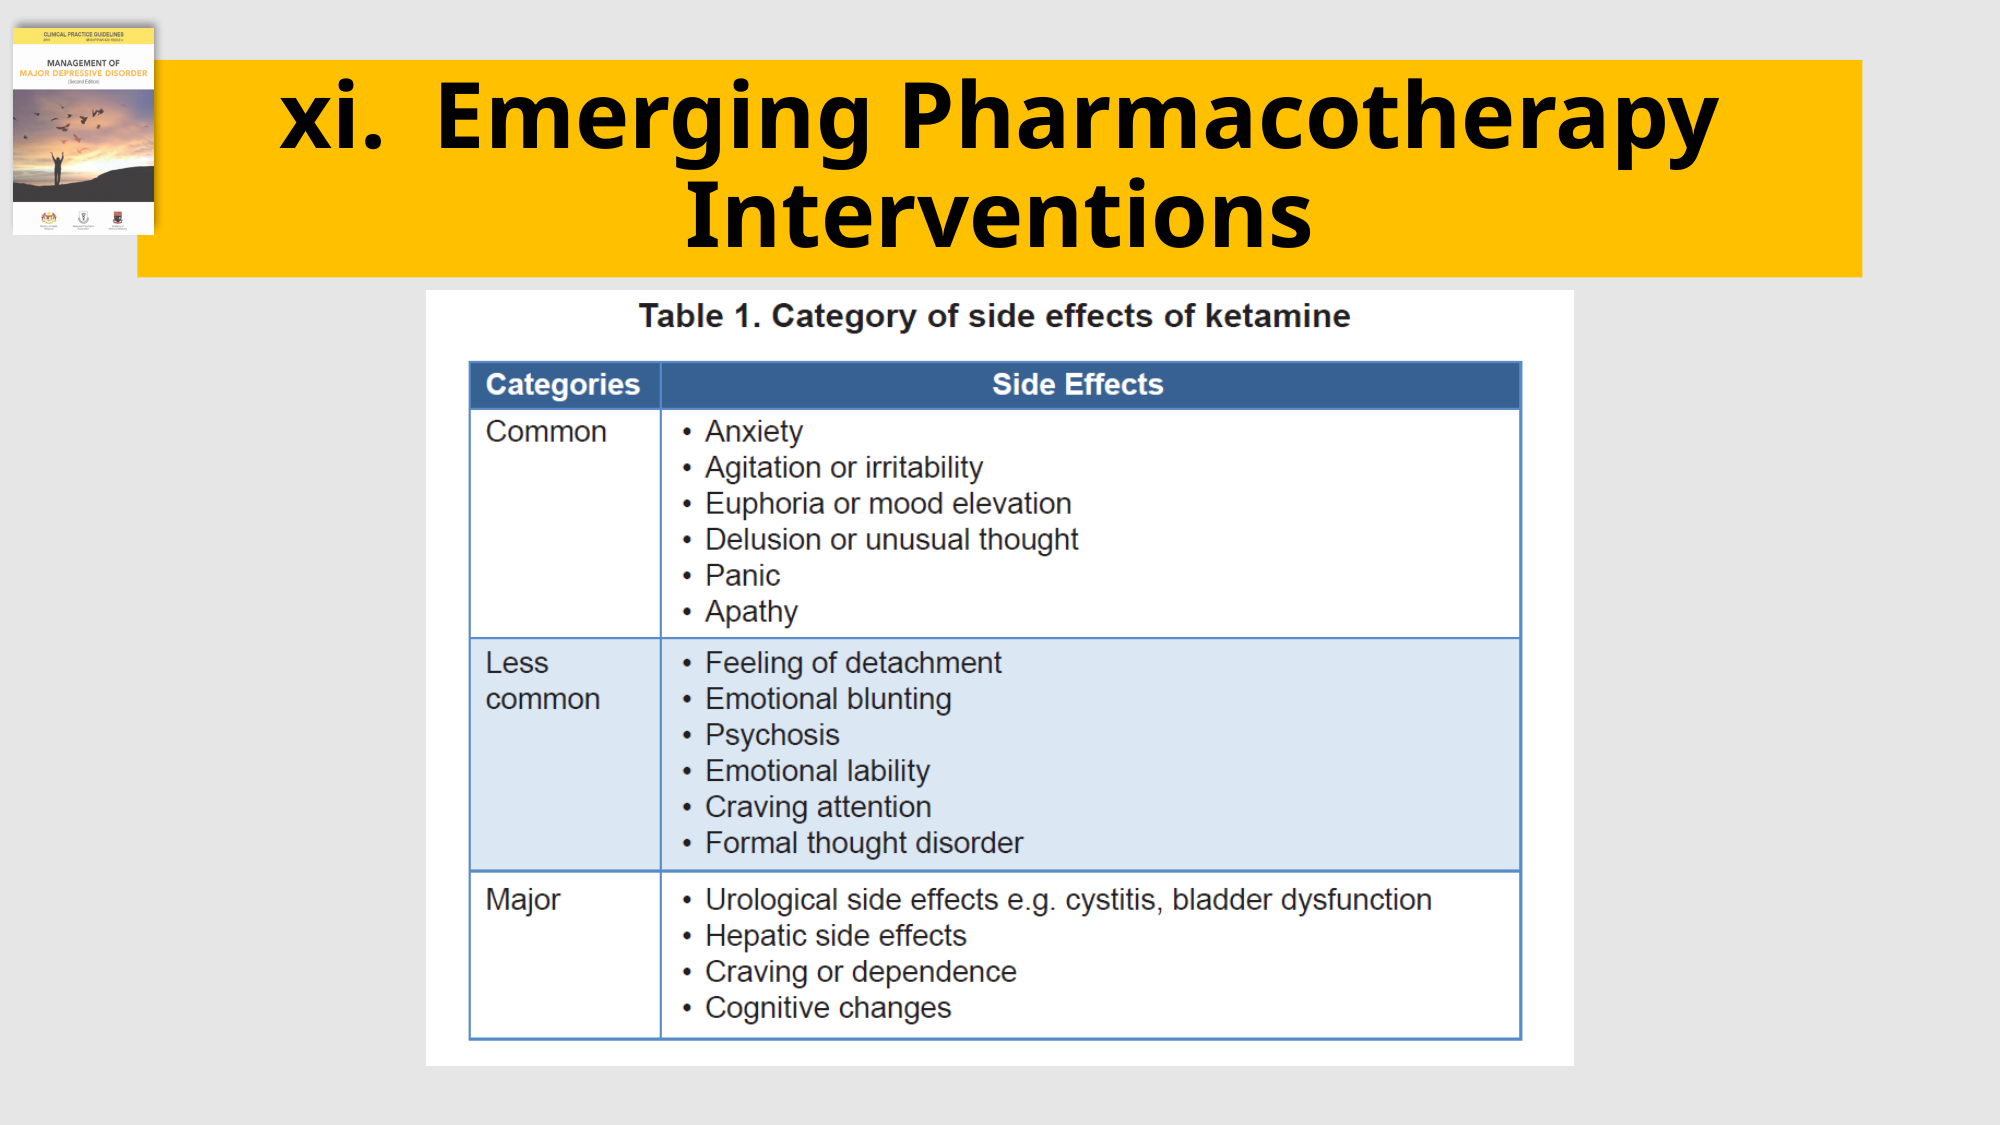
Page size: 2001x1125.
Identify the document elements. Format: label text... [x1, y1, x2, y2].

picture [13, 28, 154, 235]
title xi. Emerging Pharmacotherapy Interventions [137, 59, 1863, 278]
picture [425, 290, 1575, 1066]
